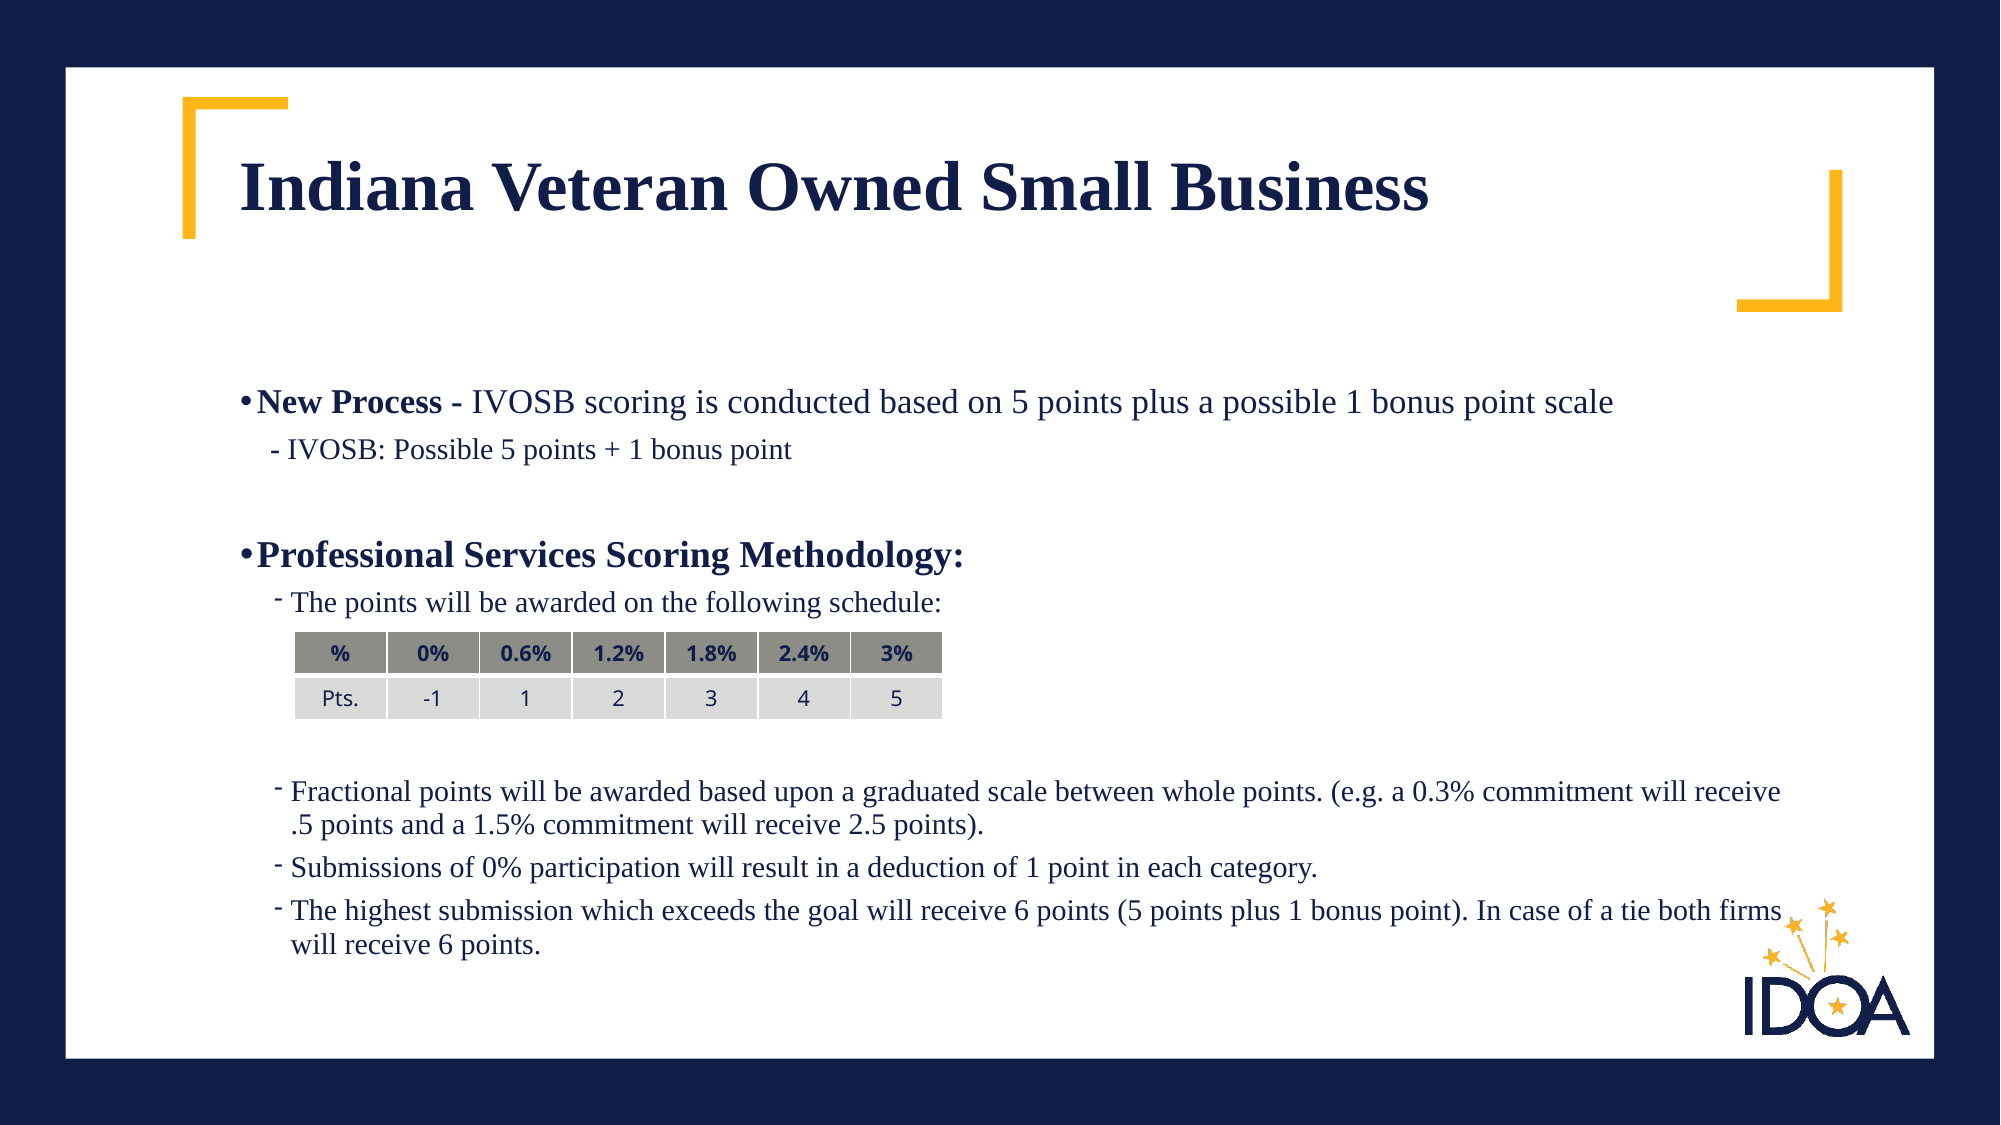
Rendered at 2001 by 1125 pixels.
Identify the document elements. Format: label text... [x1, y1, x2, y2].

list New Process - IVOSB scoring is conducted based on 5 points plus a possible 1 bonus point scale - IVOSB: Possible 5 points + 1 bonus point Professional Services Scoring Methodology: The points will be awarded on the following schedule: Fractional points will be awarded based upon a graduated scale between whole points. (e.g. a 0.3% commitment will receive .5 points and a 1.5% commitment will receive 2.5 points). Submissions of 0% participation will result in a deduction of 1 point in each category. The highest submission which exceeds the goal will receive 6 points (5 points plus 1 bonus point). In case of a tie both firms will receive 6 points. [225, 375, 1800, 970]
table_header 0.6% [480, 632, 571, 673]
table_cell 4 [759, 678, 850, 719]
table_header 2.4% [759, 632, 850, 673]
table_header % [295, 632, 386, 673]
table_cell 5 [851, 678, 942, 719]
table_cell 1 [480, 678, 571, 719]
table_cell 2 [573, 678, 664, 719]
table_cell Pts. [295, 678, 386, 719]
table_cell -1 [388, 678, 479, 719]
table_cell 3 [666, 678, 757, 719]
table_header 0% [388, 632, 479, 673]
title Indiana Veteran Owned Small Business [225, 142, 1800, 279]
table_header 3% [851, 632, 942, 673]
picture [1702, 857, 1959, 1114]
table_header 1.8% [666, 632, 757, 673]
table_header 1.2% [573, 632, 664, 673]
